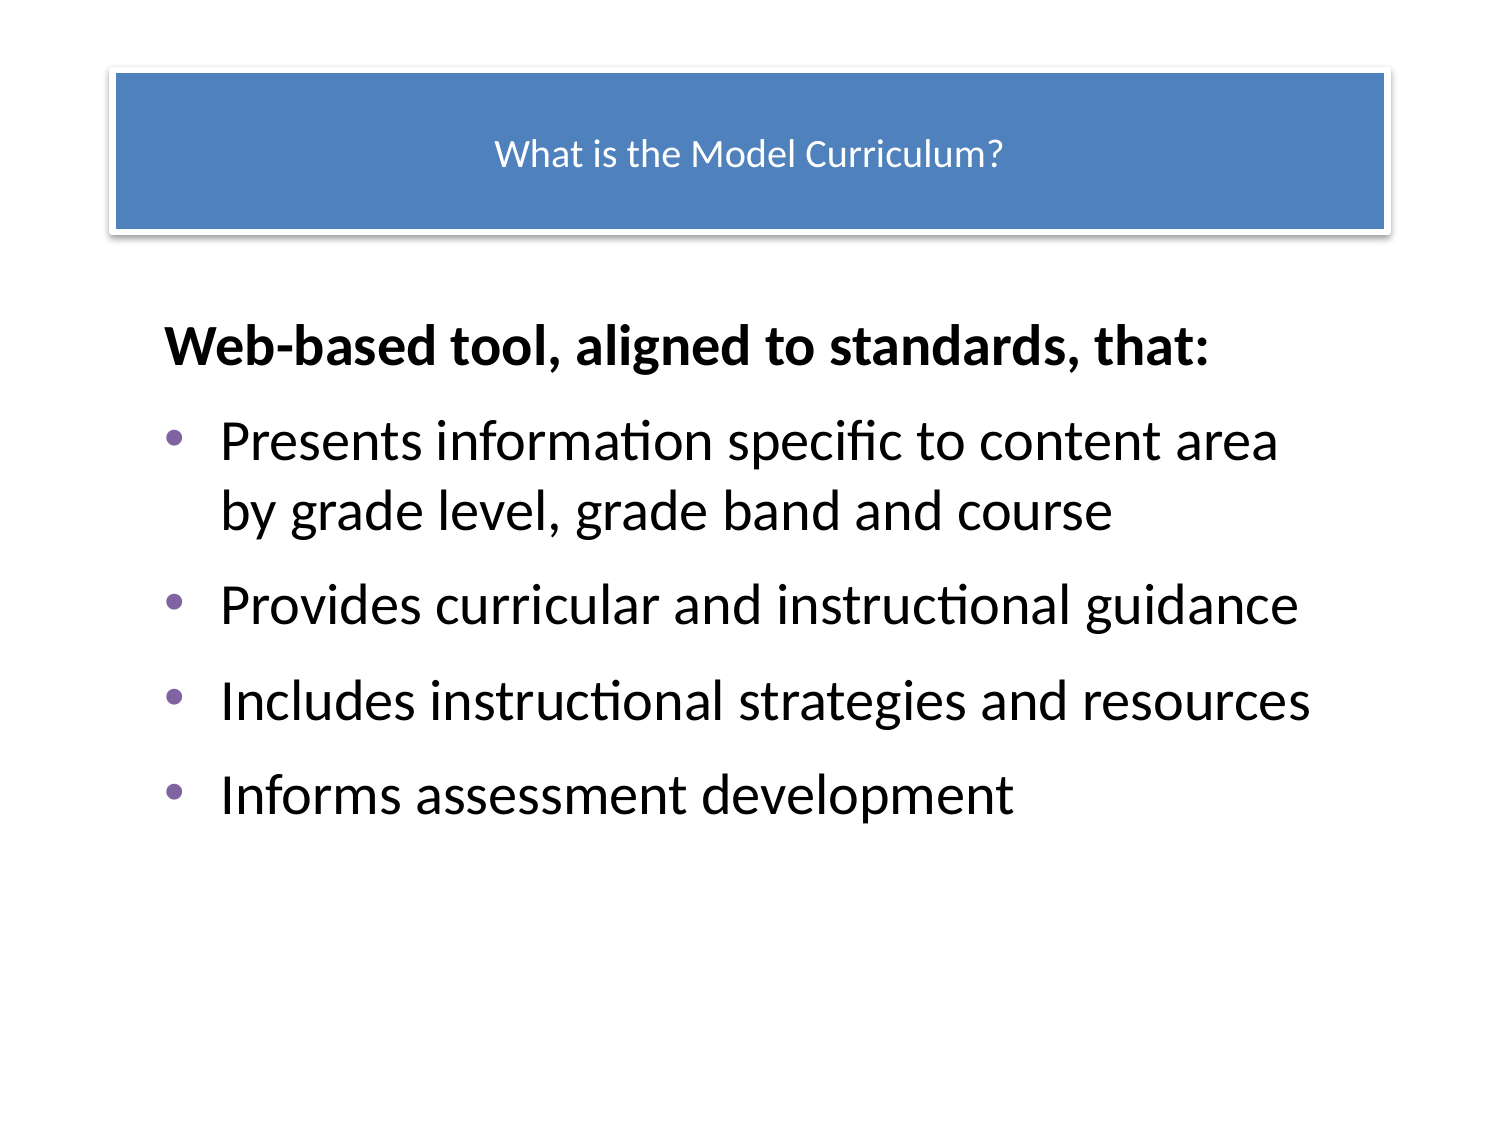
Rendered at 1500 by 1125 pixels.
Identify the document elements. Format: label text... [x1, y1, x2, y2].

title What is the Model Curriculum? [109, 67, 1391, 235]
text_box Web-based tool, aligned to standards, that: Presents information specific to content area by grade level, grade band and course Provides curricular and instructional guidance Includes instructional strategies and resources Informs assessment development [149, 299, 1350, 1043]
